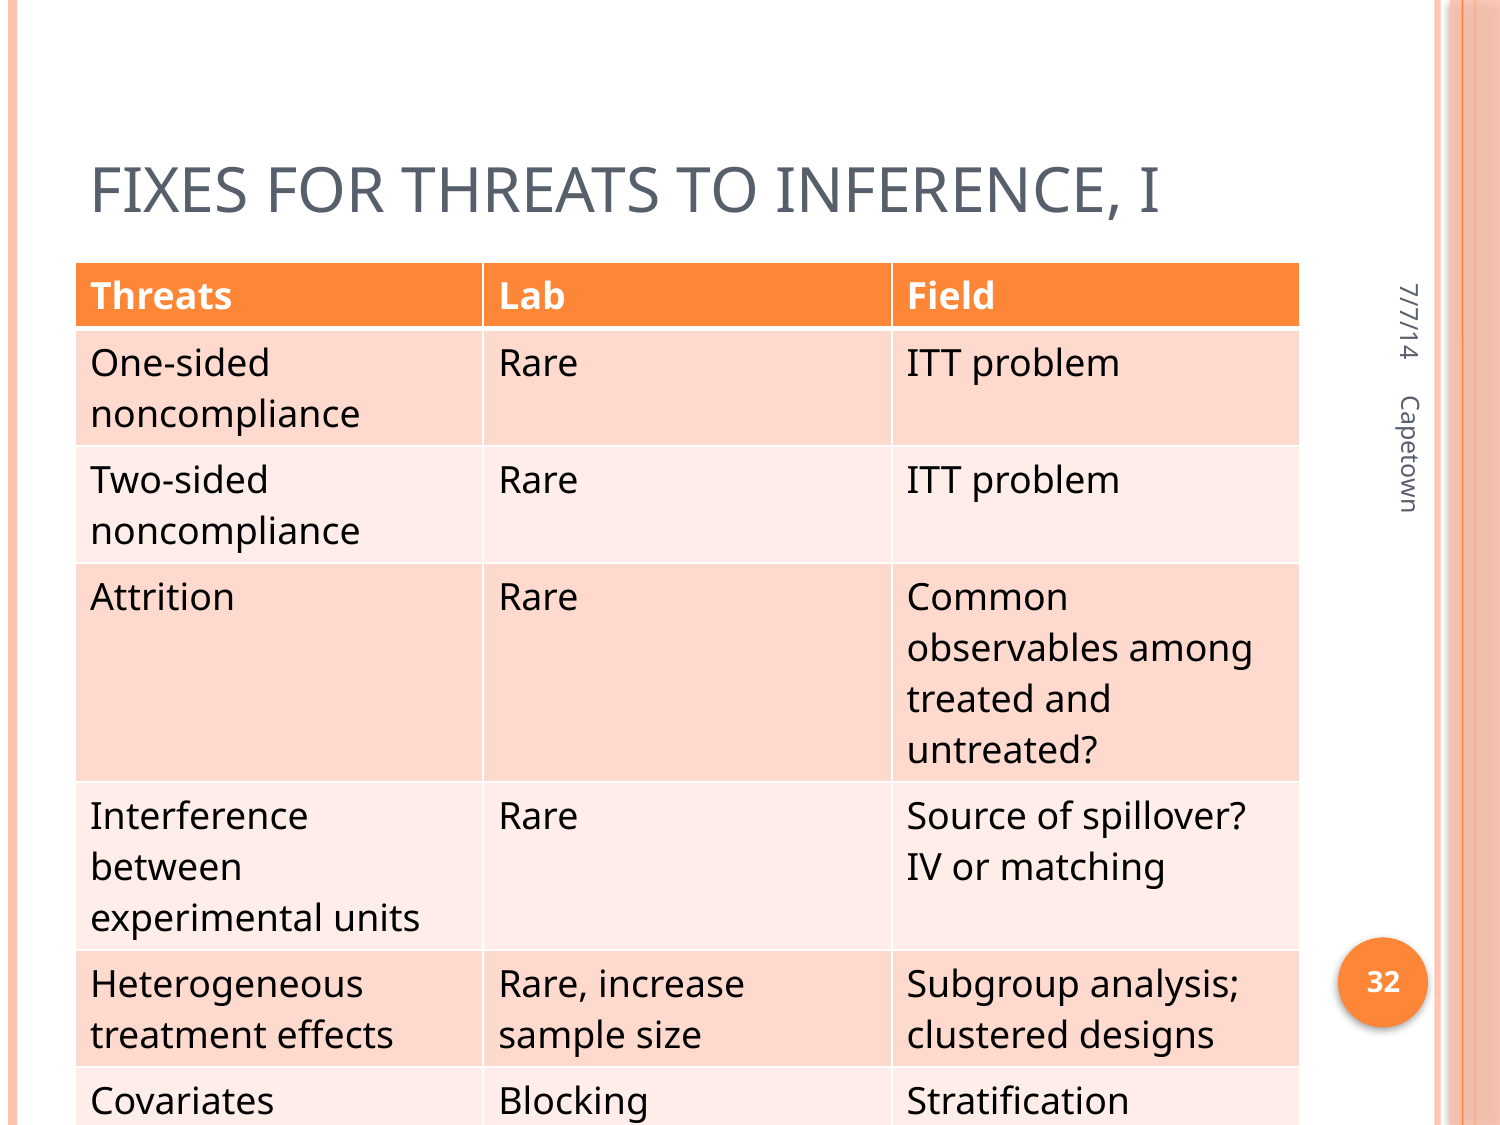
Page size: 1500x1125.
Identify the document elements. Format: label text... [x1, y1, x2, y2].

table_cell Blocking [484, 1068, 891, 1125]
table_cell ITT problem [893, 331, 1299, 445]
table_cell ITT problem [893, 447, 1299, 562]
table_header Threats [76, 263, 482, 326]
table_cell Rare, increase sample size [484, 951, 891, 1066]
table_cell Rare [484, 564, 891, 781]
footer Capetown [1379, 380, 1440, 906]
table_cell Common observables among treated and untreated? [893, 564, 1299, 781]
table_header Lab [484, 263, 891, 326]
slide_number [1378, 43, 1442, 374]
table_cell Stratification [893, 1068, 1299, 1125]
table_cell Rare [484, 783, 891, 949]
table_cell One-sided noncompliance [76, 331, 482, 445]
slide_number 32 [1333, 940, 1434, 1027]
table_cell Covariates [76, 1068, 482, 1125]
table_header Field [893, 263, 1299, 326]
table_cell Two-sided noncompliance [76, 447, 482, 562]
table_cell Rare [484, 331, 891, 445]
table_cell Subgroup analysis; clustered designs [893, 951, 1299, 1066]
title Fixes for Threats to Inference, I [75, 45, 1300, 233]
table_cell Interference between experimental units [76, 783, 482, 949]
table_cell Attrition [76, 564, 482, 781]
table_cell Source of spillover? IV or matching [893, 783, 1299, 949]
table_cell Rare [484, 447, 891, 562]
table_cell Heterogeneous treatment effects [76, 951, 482, 1066]
